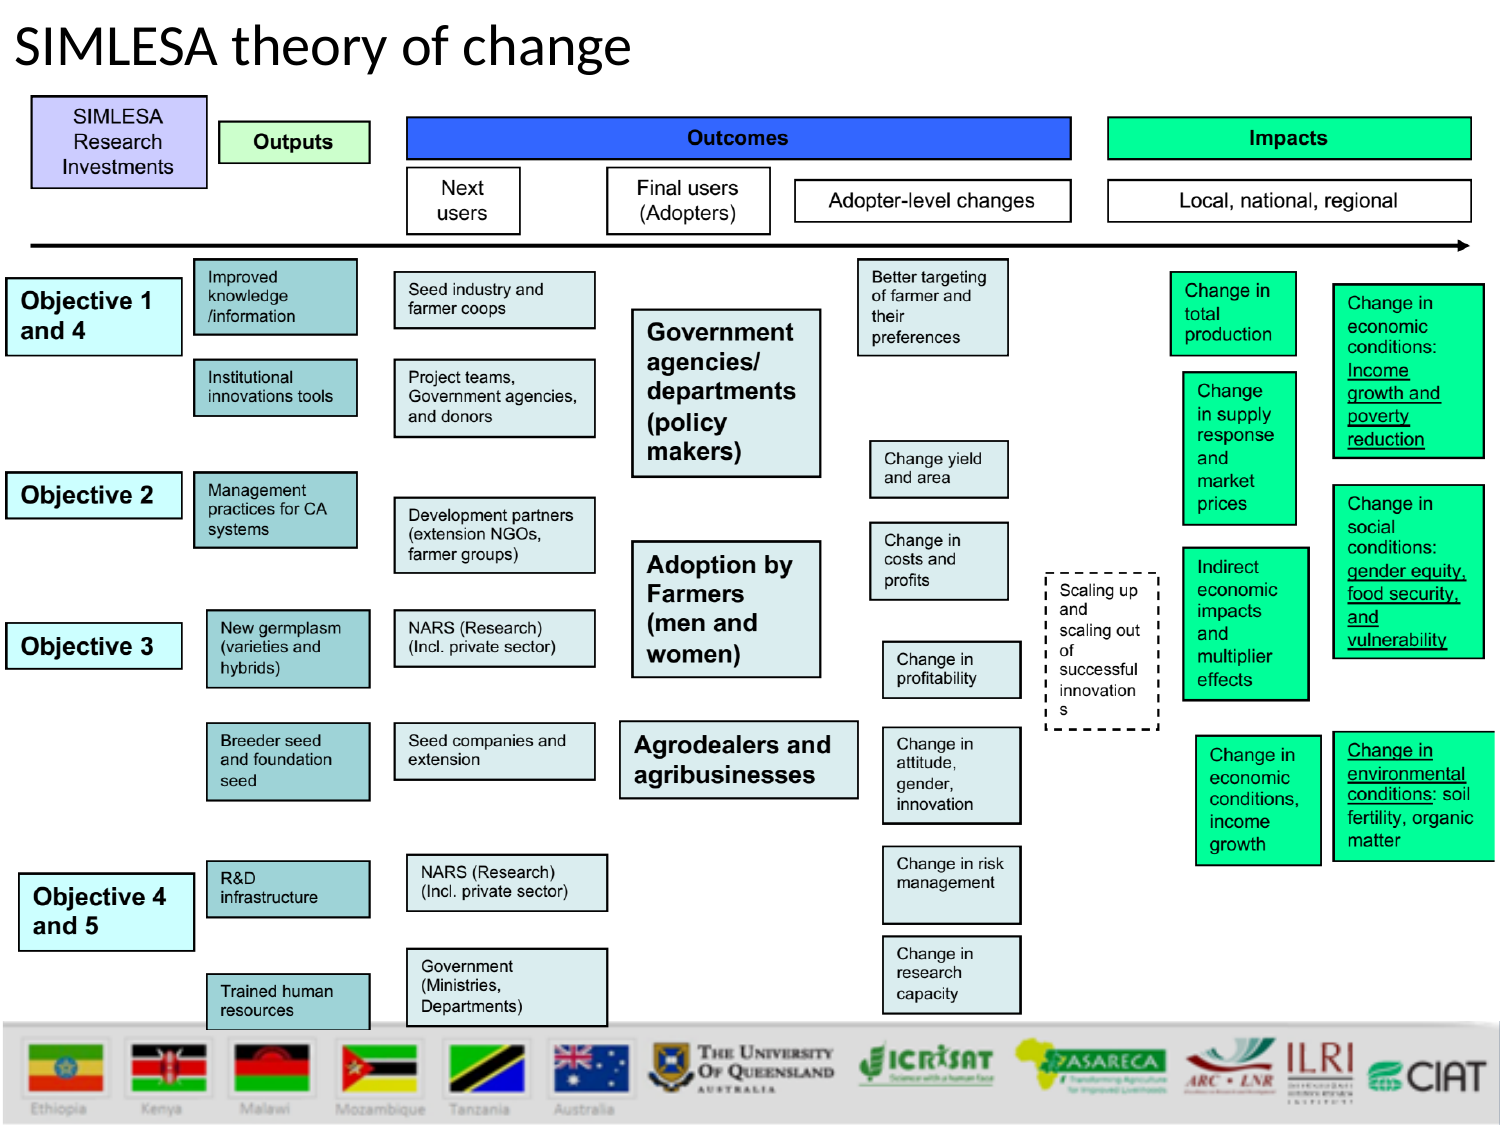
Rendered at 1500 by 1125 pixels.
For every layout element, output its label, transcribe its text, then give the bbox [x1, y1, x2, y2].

text_box SIMLESA theory of change [0, 0, 1500, 75]
picture [2, 95, 1500, 1125]
